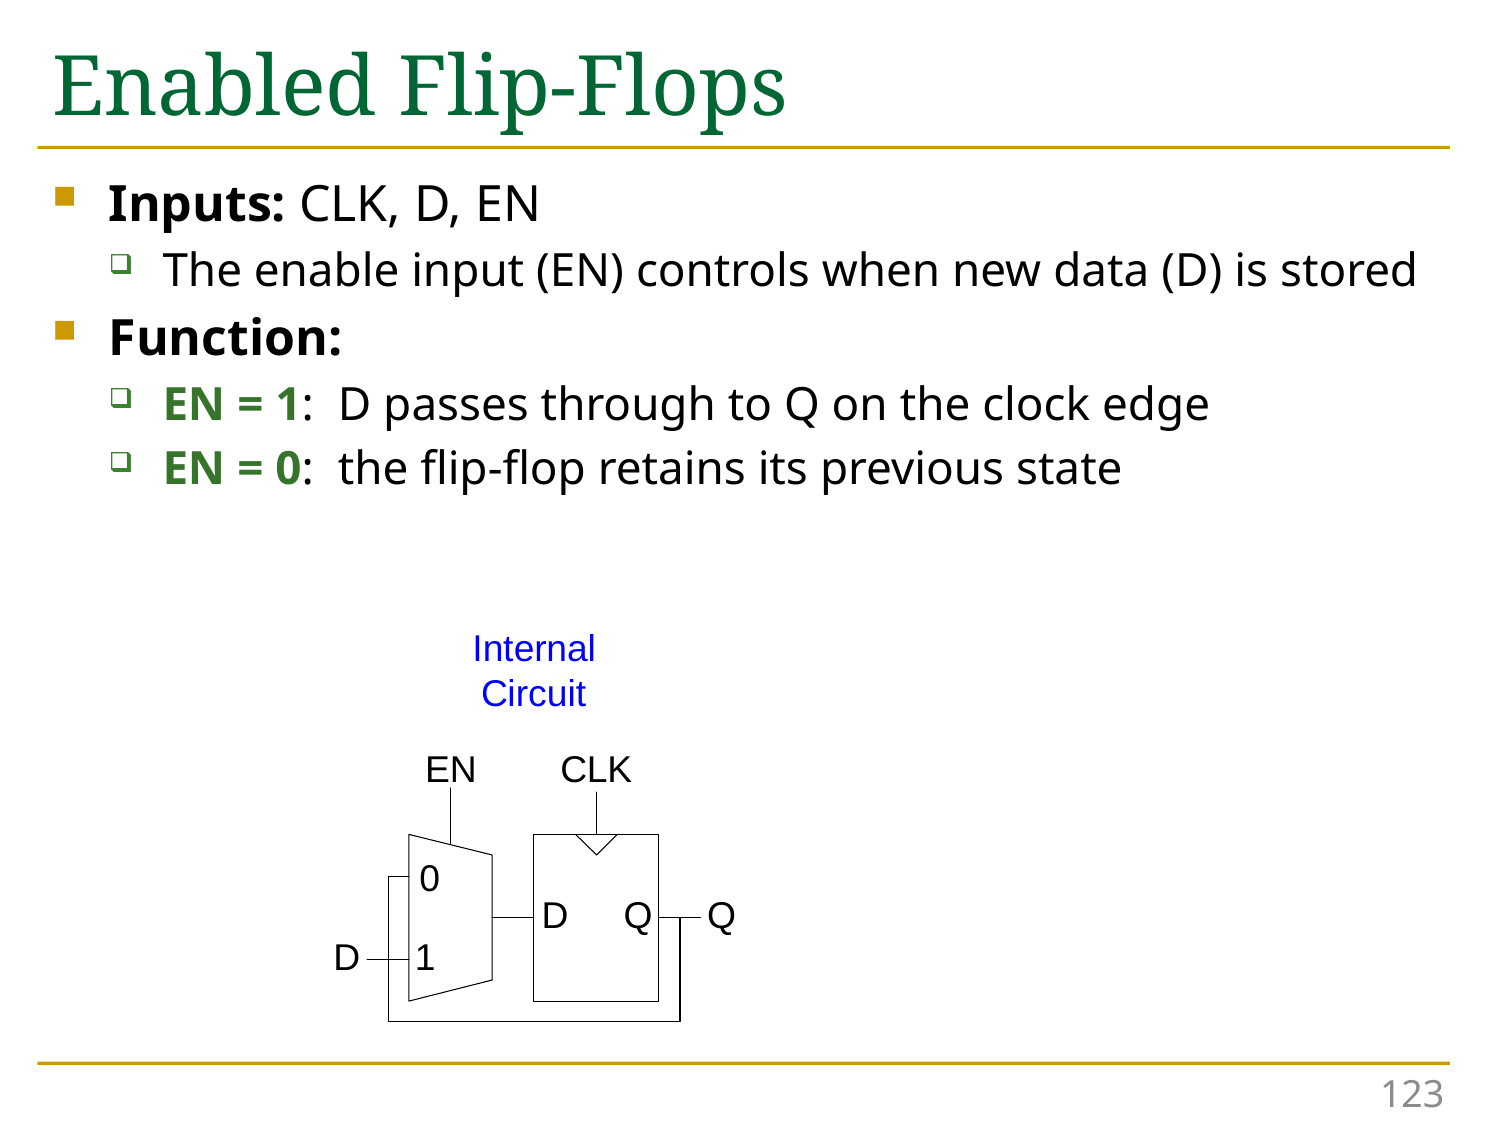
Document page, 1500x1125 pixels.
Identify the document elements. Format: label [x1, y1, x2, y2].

list [37, 163, 1450, 1016]
slide_number [1121, 1066, 1460, 1125]
title [37, 24, 1450, 163]
text_box [299, 599, 1076, 1037]
